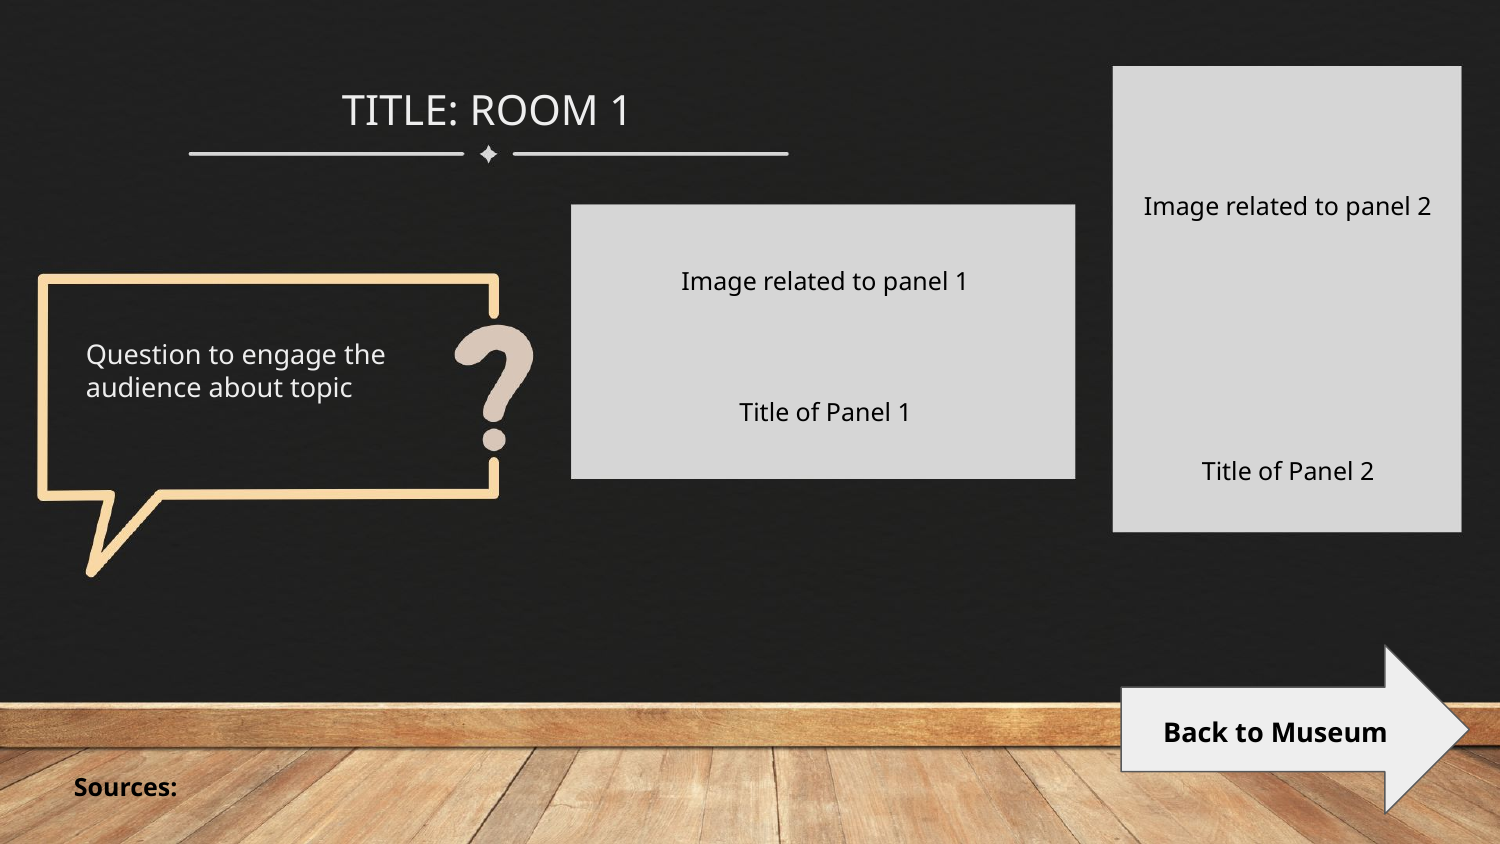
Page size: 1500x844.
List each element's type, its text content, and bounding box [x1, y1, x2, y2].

text_box Question to engage the audience about topic [70, 322, 446, 464]
text_box Back to Museum [1148, 700, 1411, 764]
text_box Image related to panel 2 [1121, 175, 1456, 256]
text_box [1121, 645, 1470, 815]
text_box Image related to panel 1 [624, 250, 1027, 331]
picture [0, 0, 1500, 844]
text_box Title of Panel 2 [1121, 440, 1456, 521]
text_box TITLE: ROOM 1 [156, 68, 820, 132]
text_box Sources: [58, 756, 689, 822]
text_box [1113, 68, 1462, 529]
text_box Title of Panel 1 [624, 381, 1027, 462]
text_box [570, 208, 1072, 479]
